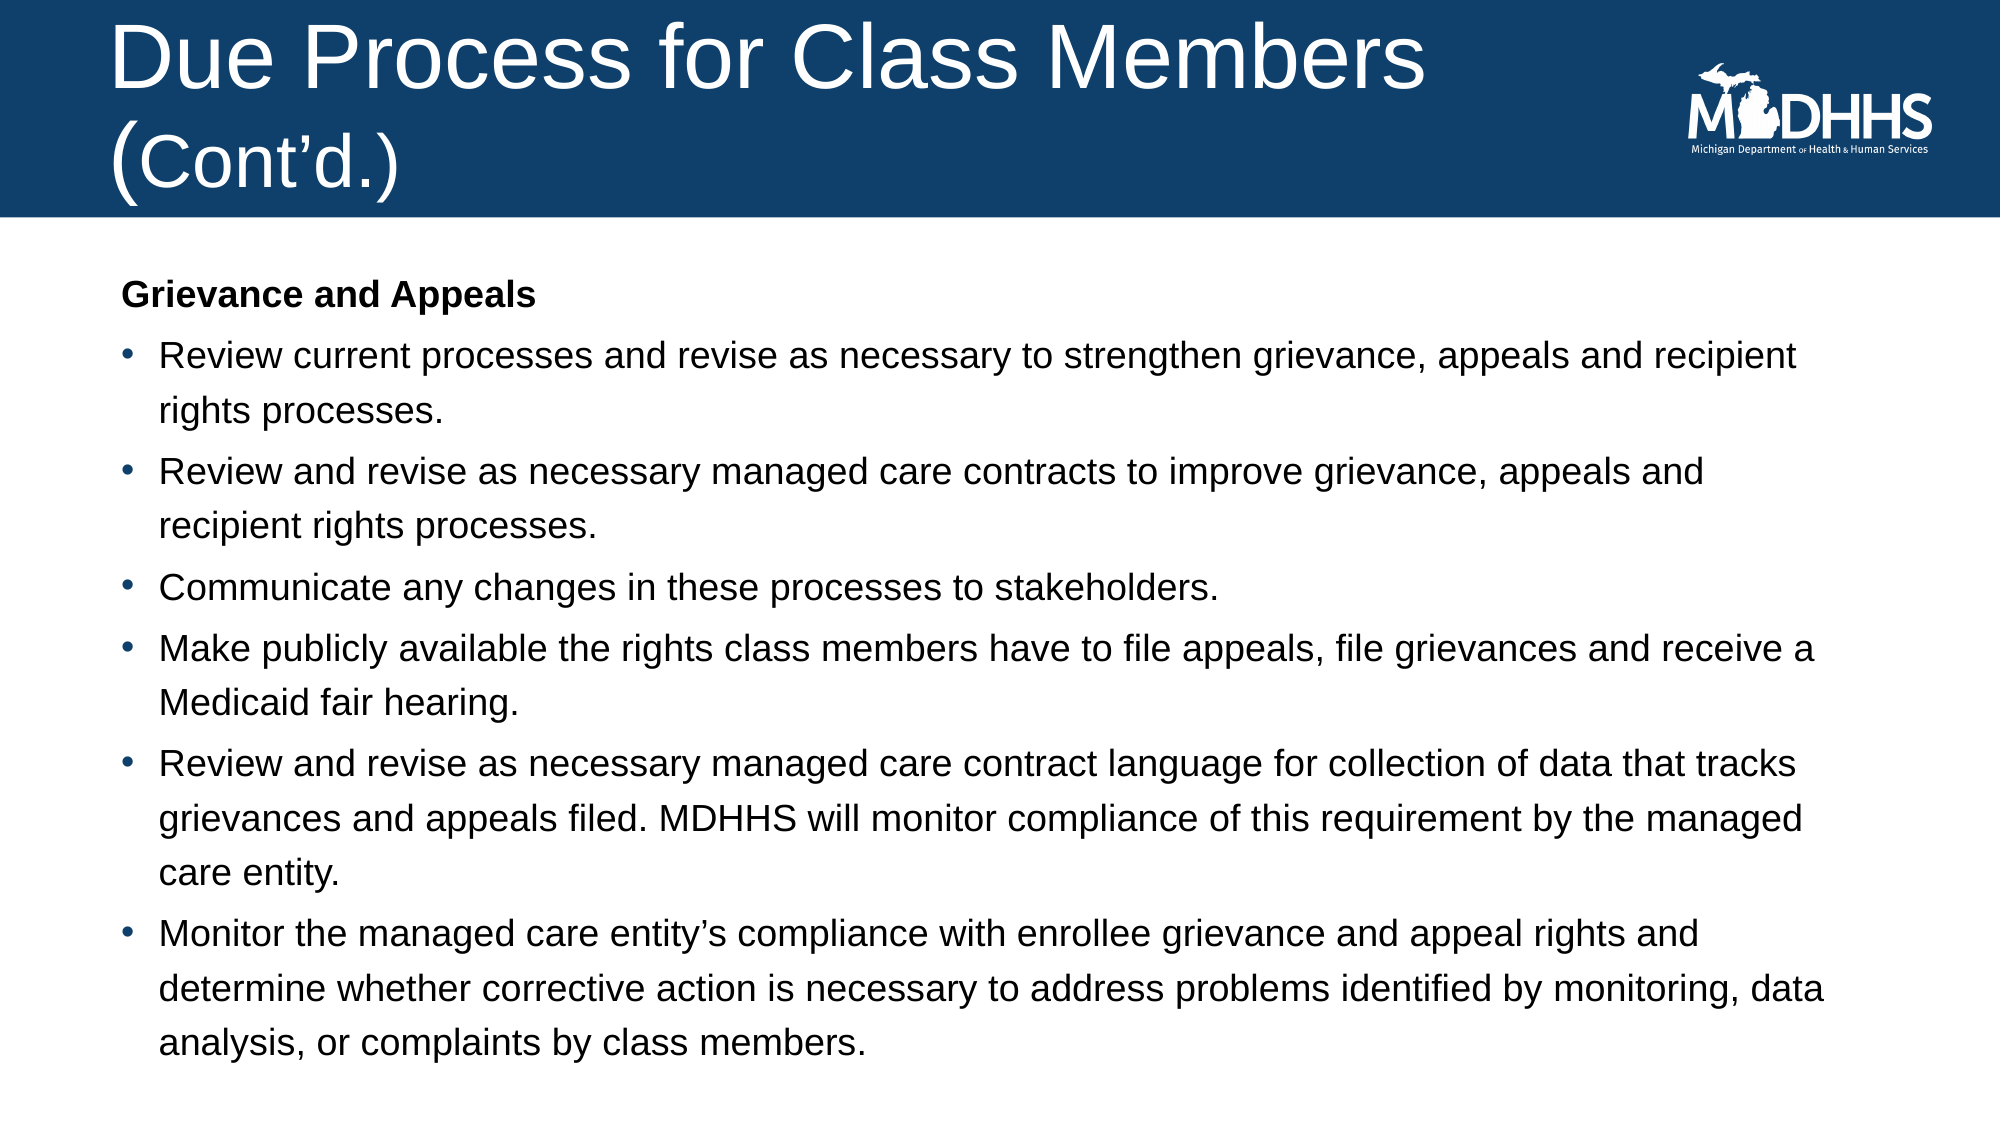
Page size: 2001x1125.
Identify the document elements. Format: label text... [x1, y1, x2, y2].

list Grievance and Appeals Review current processes and revise as necessary to strengthen grievance, appeals and recipient rights processes. Review and revise as necessary managed care contracts to improve grievance, appeals and recipient rights processes. Communicate any changes in these processes to stakeholders. Make publicly available the rights class members have to file appeals, file grievances and receive a Medicaid fair hearing. Review and revise as necessary managed care contract language for collection of data that tracks grievances and appeals filed. MDHHS will monitor compliance of this requirement by the managed care entity. Monitor the managed care entity’s compliance with enrollee grievance and appeal rights and determine whether corrective action is necessary to address problems identified by monitoring, data analysis, or complaints by class members. [106, 253, 1863, 1072]
picture [1783, 63, 1932, 155]
title Due Process for Class Members (Cont’d.) [93, 0, 1783, 218]
